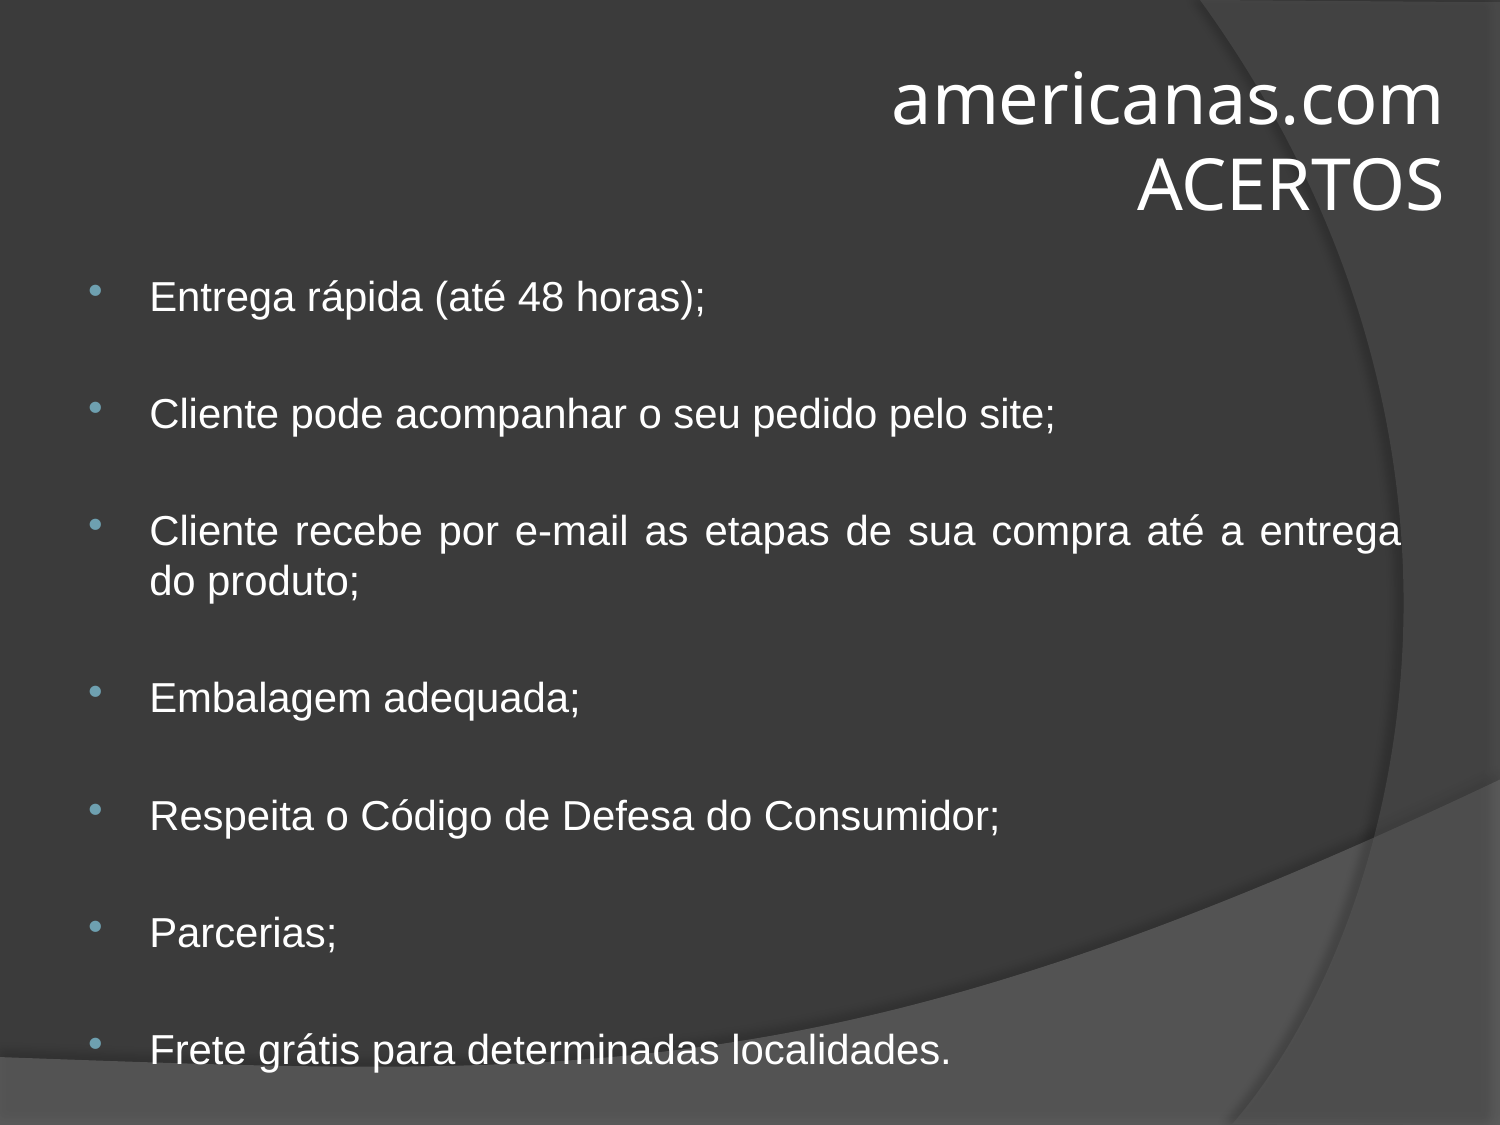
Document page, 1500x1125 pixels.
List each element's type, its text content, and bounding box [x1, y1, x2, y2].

list Entrega rápida (até 48 horas); Cliente pode acompanhar o seu pedido pelo site; Cliente recebe por e-mail as etapas de sua compra até a entrega do produto; Embalagem adequada; Respeita o Código de Defesa do Consumidor; Parcerias; Frete grátis para determinadas localidades. [75, 262, 1418, 1090]
title americanas.com ACERTOS [228, 45, 1454, 233]
